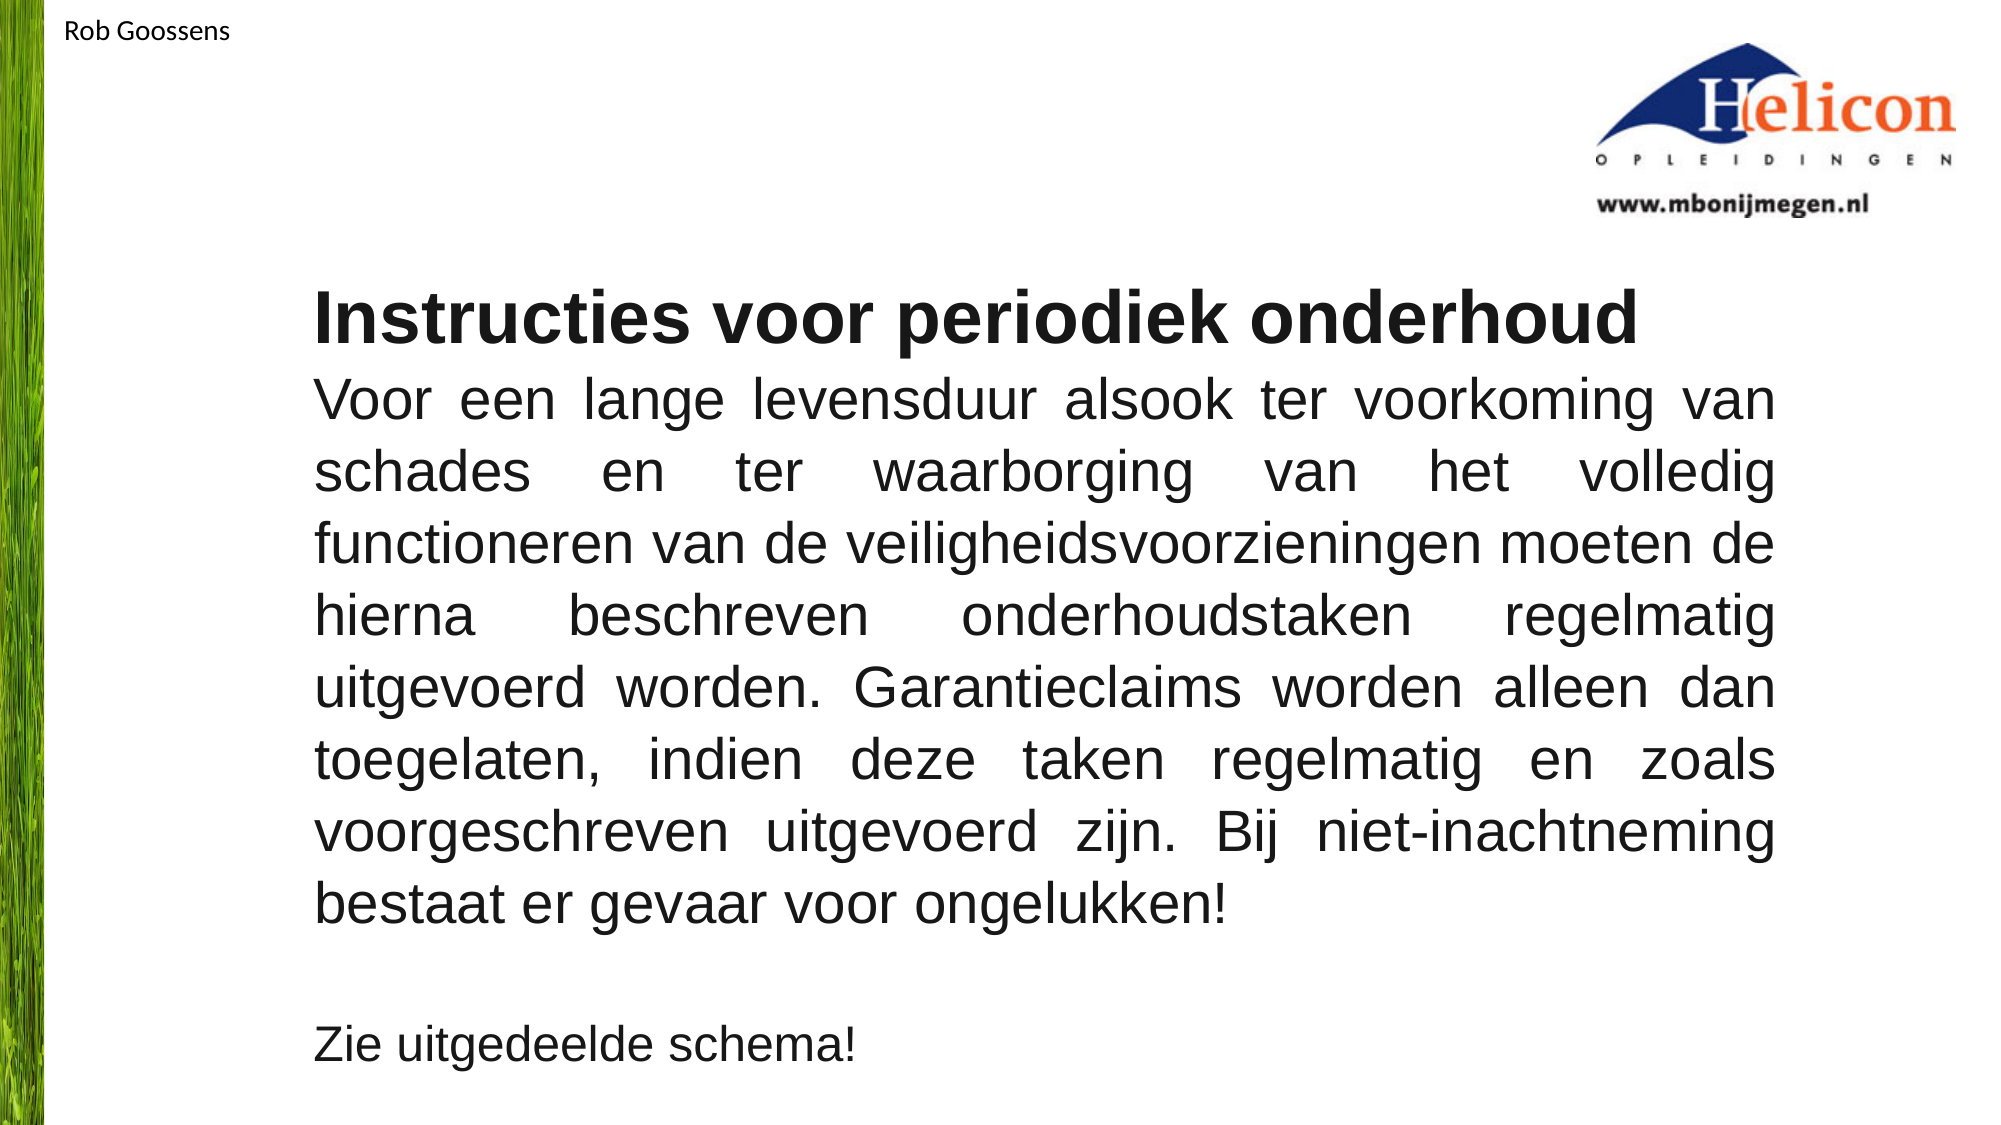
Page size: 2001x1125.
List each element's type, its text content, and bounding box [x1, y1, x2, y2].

text_box Rob Goossens [49, 3, 250, 54]
text_box [0, 0, 45, 1125]
text_box Instructies voor periodiek onderhoud Voor een lange levensduur alsook ter voorkoming van schades en ter waarborging van het volledig functioneren van de veiligheidsvoorzieningen moeten de hierna beschreven onderhoudstaken regelmatig uitgevoerd worden. Garantieclaims worden alleen dan toegelaten, indien deze taken regelmatig en zoals voorgeschreven uitgevoerd zijn. Bij niet-inachtneming bestaat er gevaar voor ongelukken! Zie uitgedeelde schema! [297, 251, 1794, 1079]
picture [1596, 43, 1956, 218]
